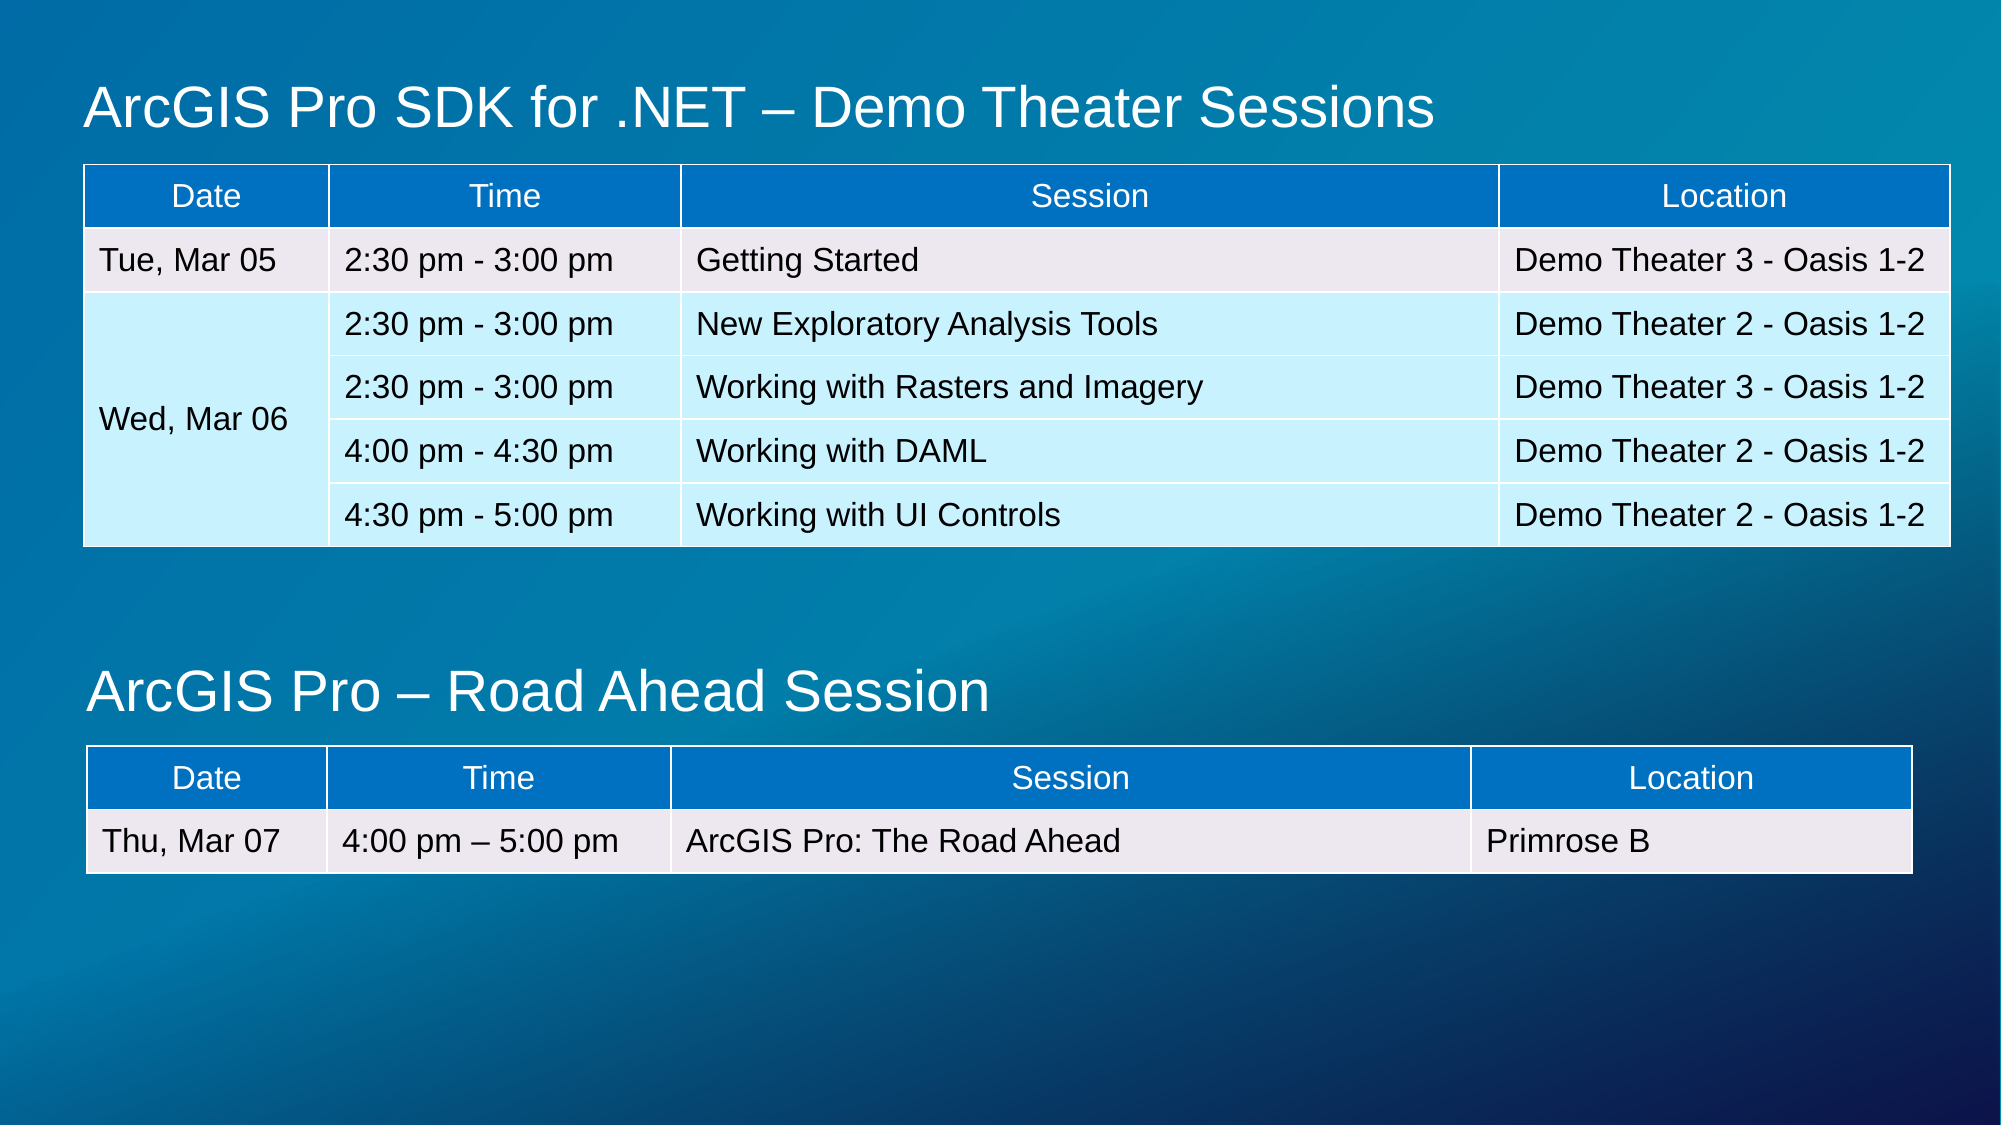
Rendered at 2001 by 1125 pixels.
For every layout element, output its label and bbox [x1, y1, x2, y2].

text_box [0, 0, 2000, 1125]
